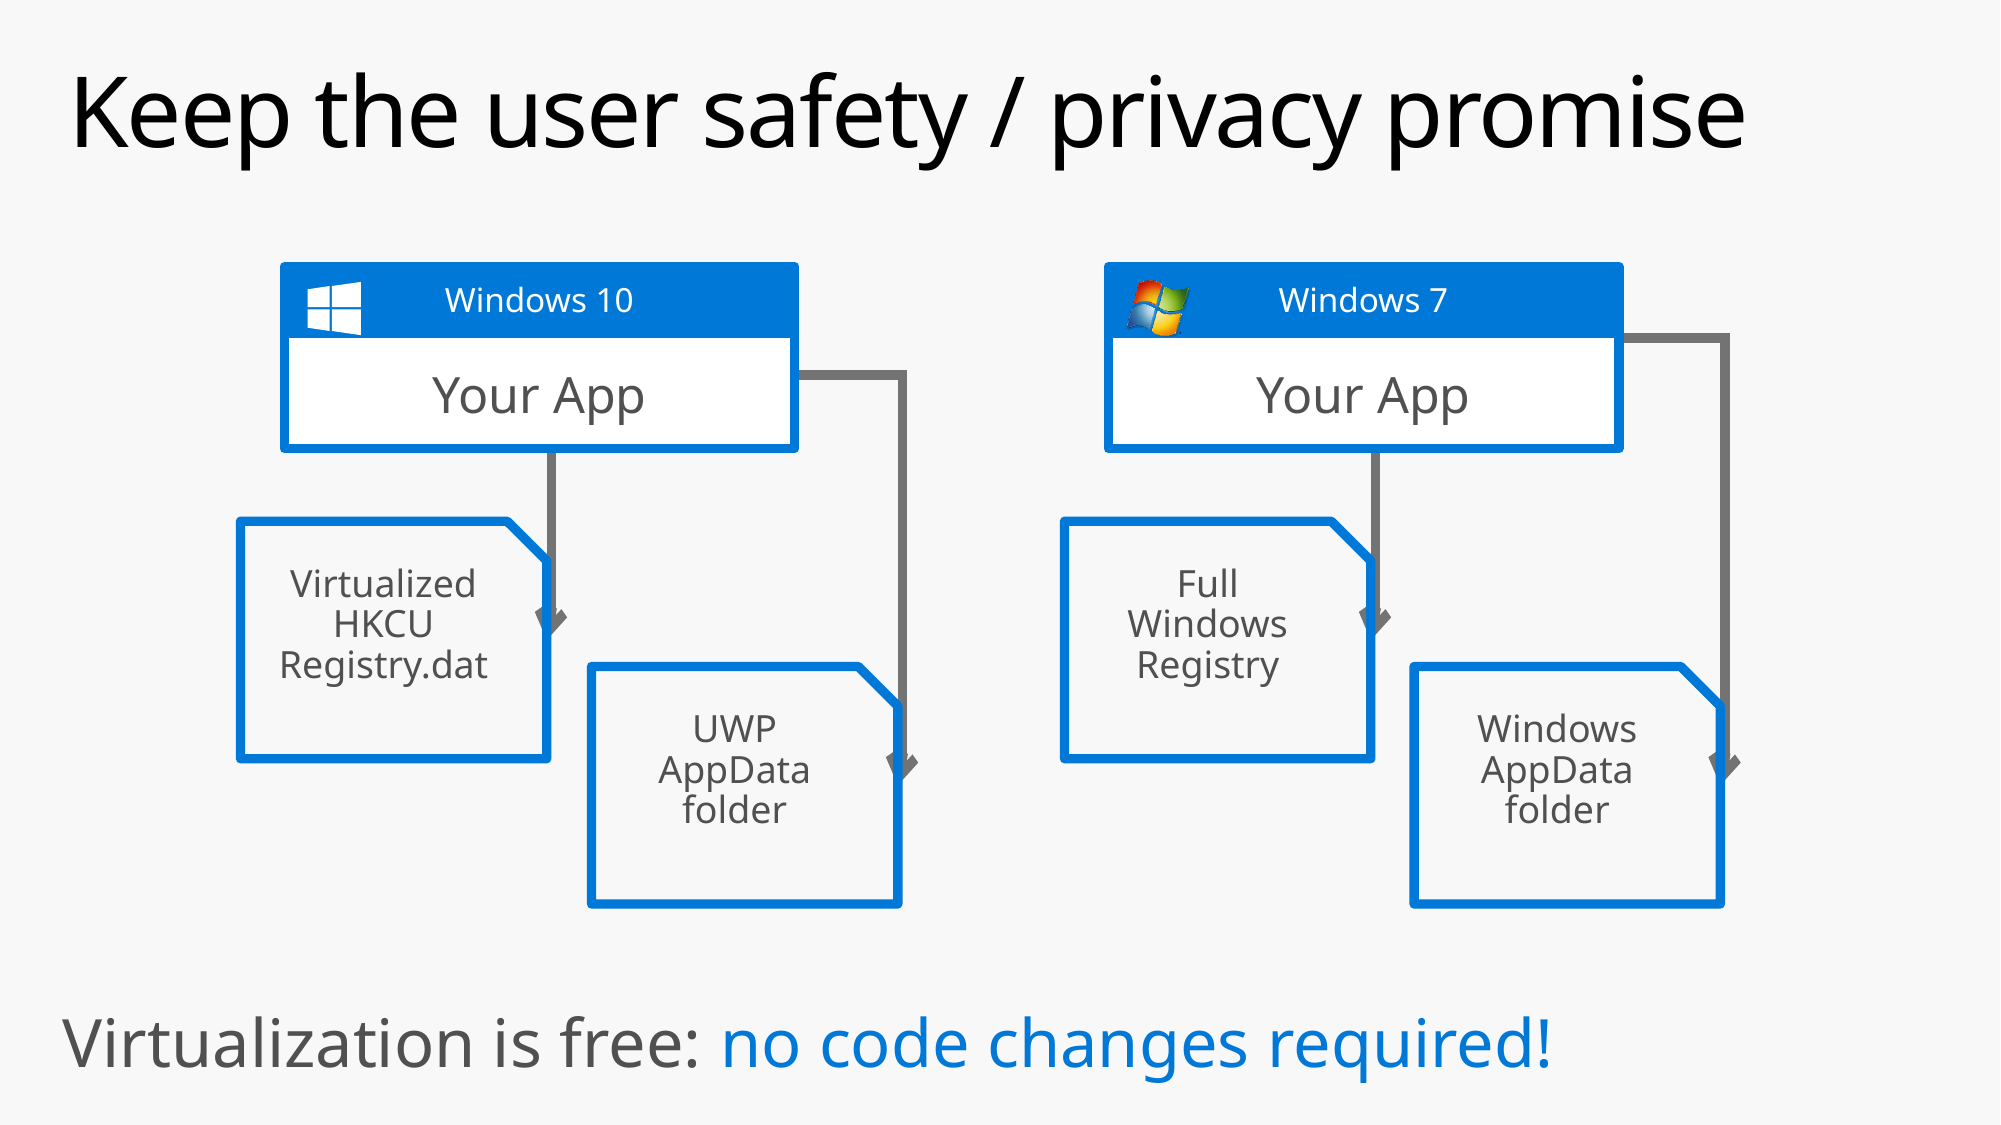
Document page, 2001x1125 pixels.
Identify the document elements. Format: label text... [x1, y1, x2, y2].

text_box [284, 265, 796, 449]
text_box UWP AppData folder [590, 665, 899, 905]
text_box Virtualization is free: no code changes required! [32, 985, 1971, 1106]
text_box Full Windows Registry [1063, 520, 1372, 760]
title Keep the user safety / privacy promise [44, 47, 1957, 196]
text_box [1108, 265, 1620, 449]
text_box Virtualized HKCU Registry.dat [239, 520, 548, 760]
text_box Windows AppData folder [1413, 665, 1722, 905]
